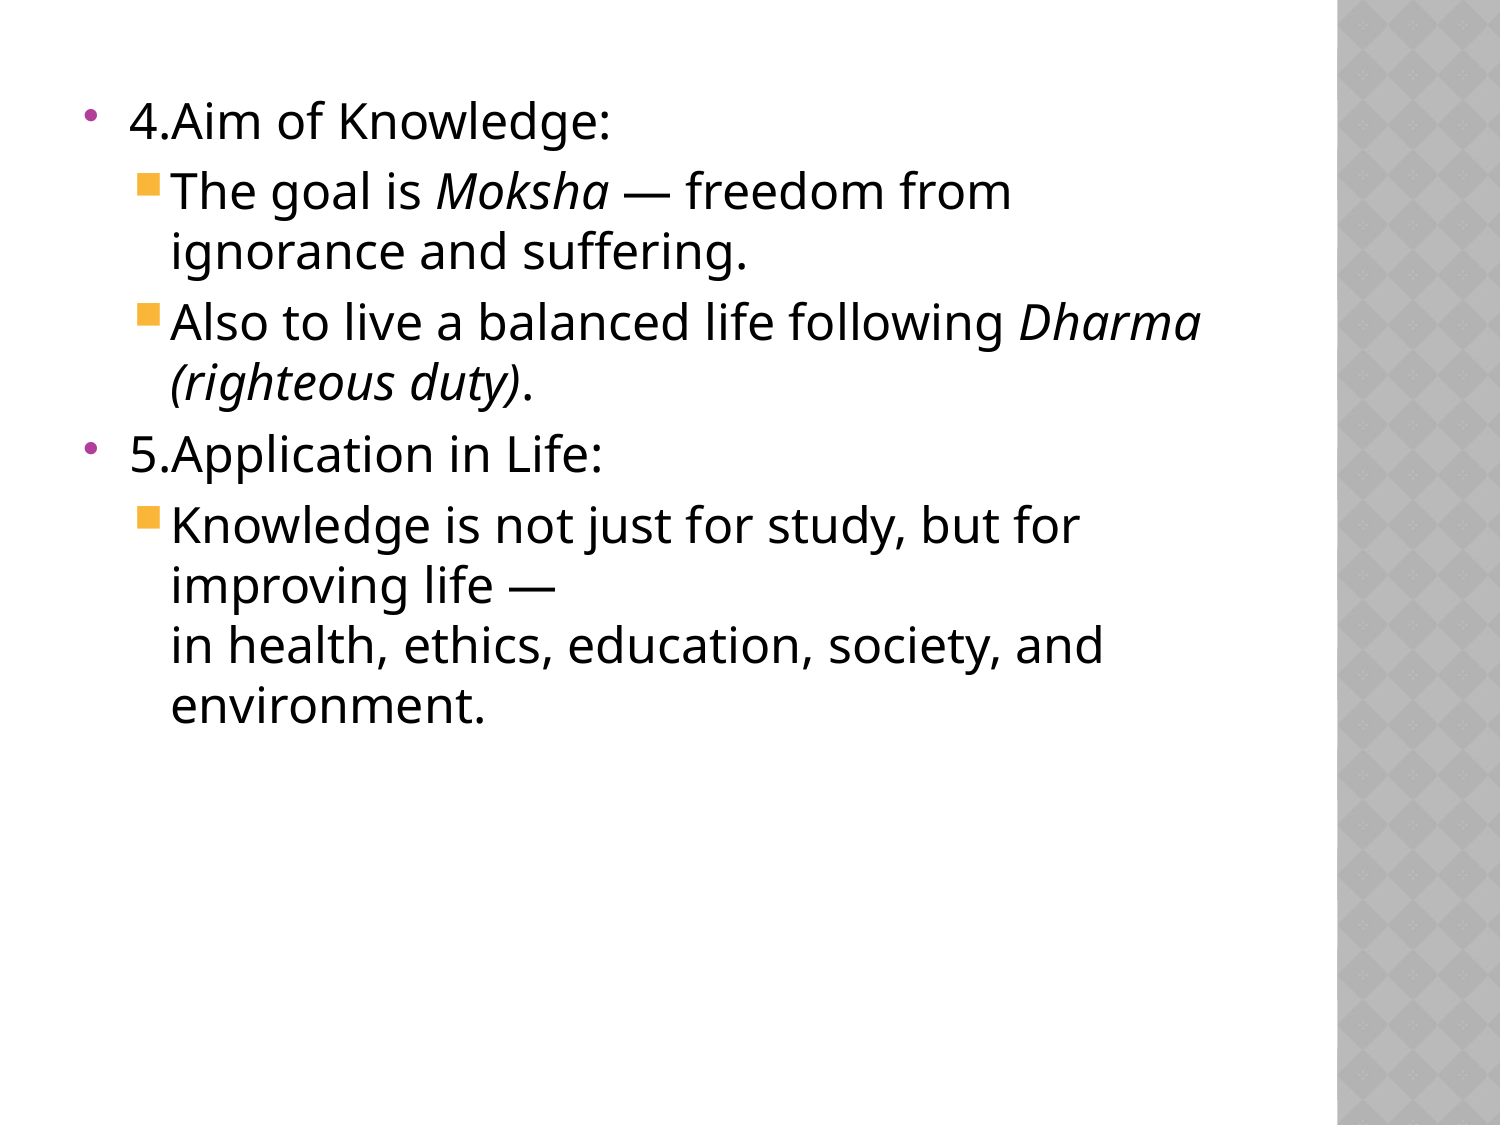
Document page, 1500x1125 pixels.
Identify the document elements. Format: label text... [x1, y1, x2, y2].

list 4.Aim of Knowledge: The goal is Moksha — freedom from ignorance and suffering. Also to live a balanced life following Dharma (righteous duty). 5.Application in Life: Knowledge is not just for study, but for improving life — in health, ethics, education, society, and environment. [70, 82, 1258, 877]
